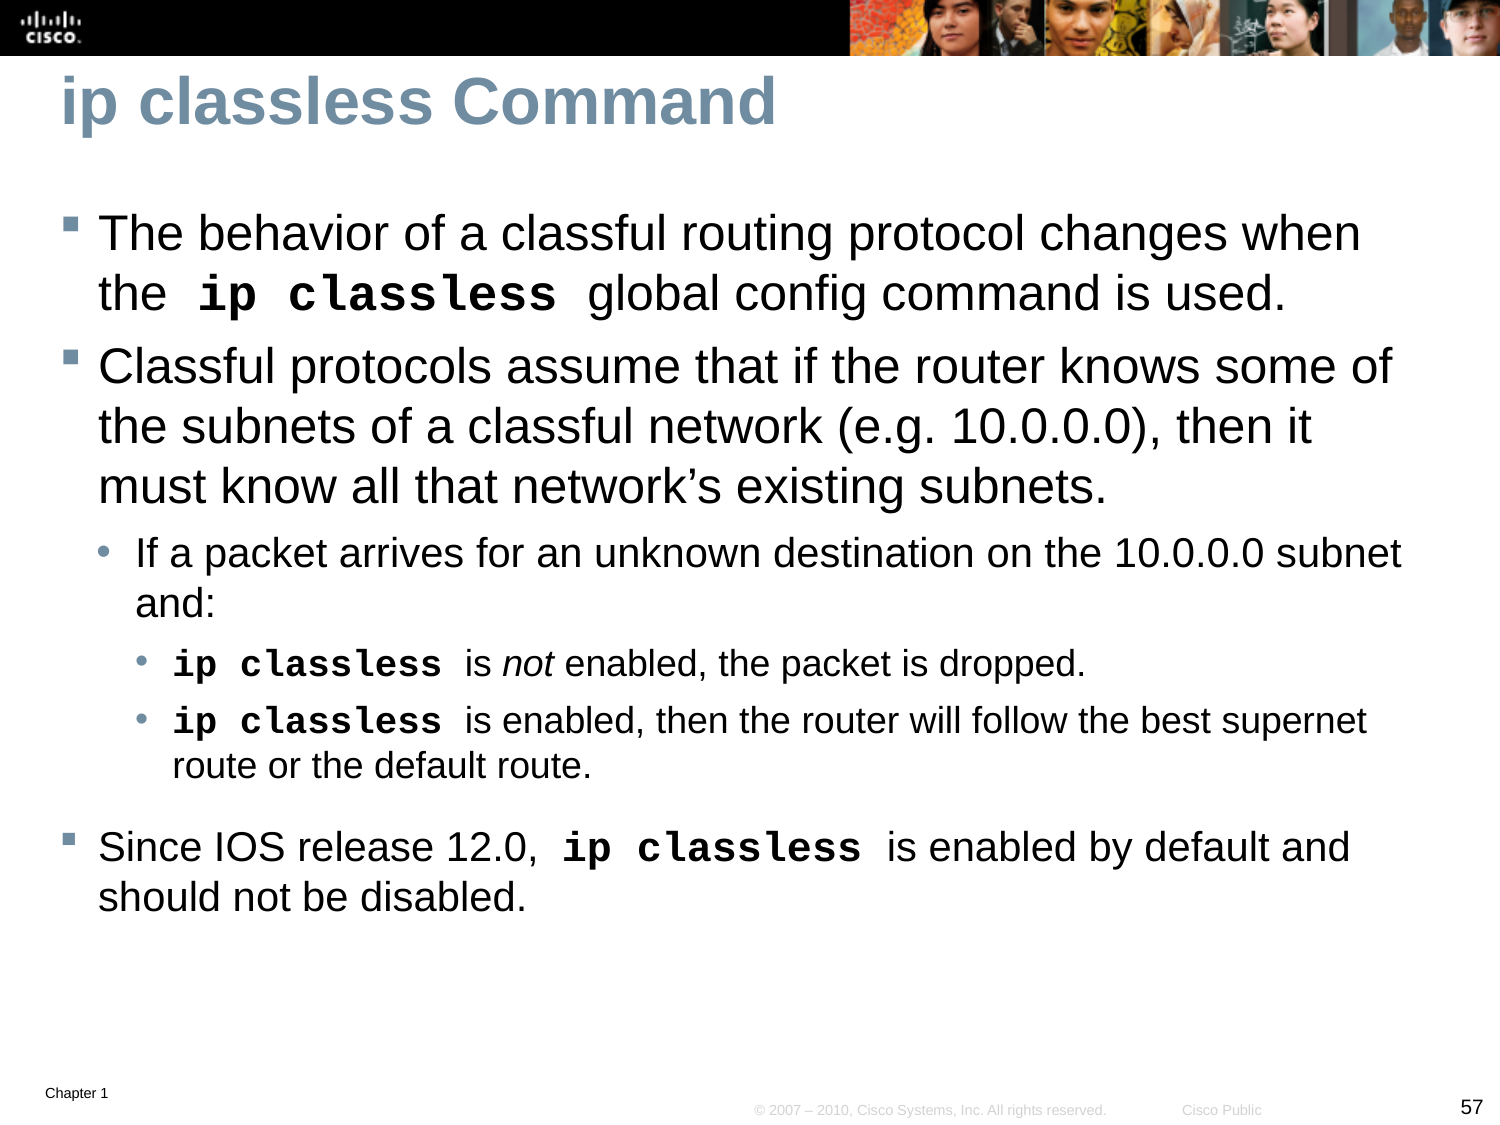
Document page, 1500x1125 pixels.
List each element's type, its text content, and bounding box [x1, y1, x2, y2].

picture [0, 0, 1500, 56]
title ip classless Command [45, 59, 1444, 182]
list The behavior of a classful routing protocol changes when the ip classless global config command is used. Classful protocols assume that if the router knows some of the subnets of a classful network (e.g. 10.0.0.0), then it must know all that network’s existing subnets. If a packet arrives for an unknown destination on the 10.0.0.0 subnet and: ip classless is not enabled, the packet is dropped. ip classless is enabled, then the router will follow the best supernet route or the default route. Since IOS release 12.0, ip classless is enabled by default and should not be disabled. [45, 193, 1444, 1037]
